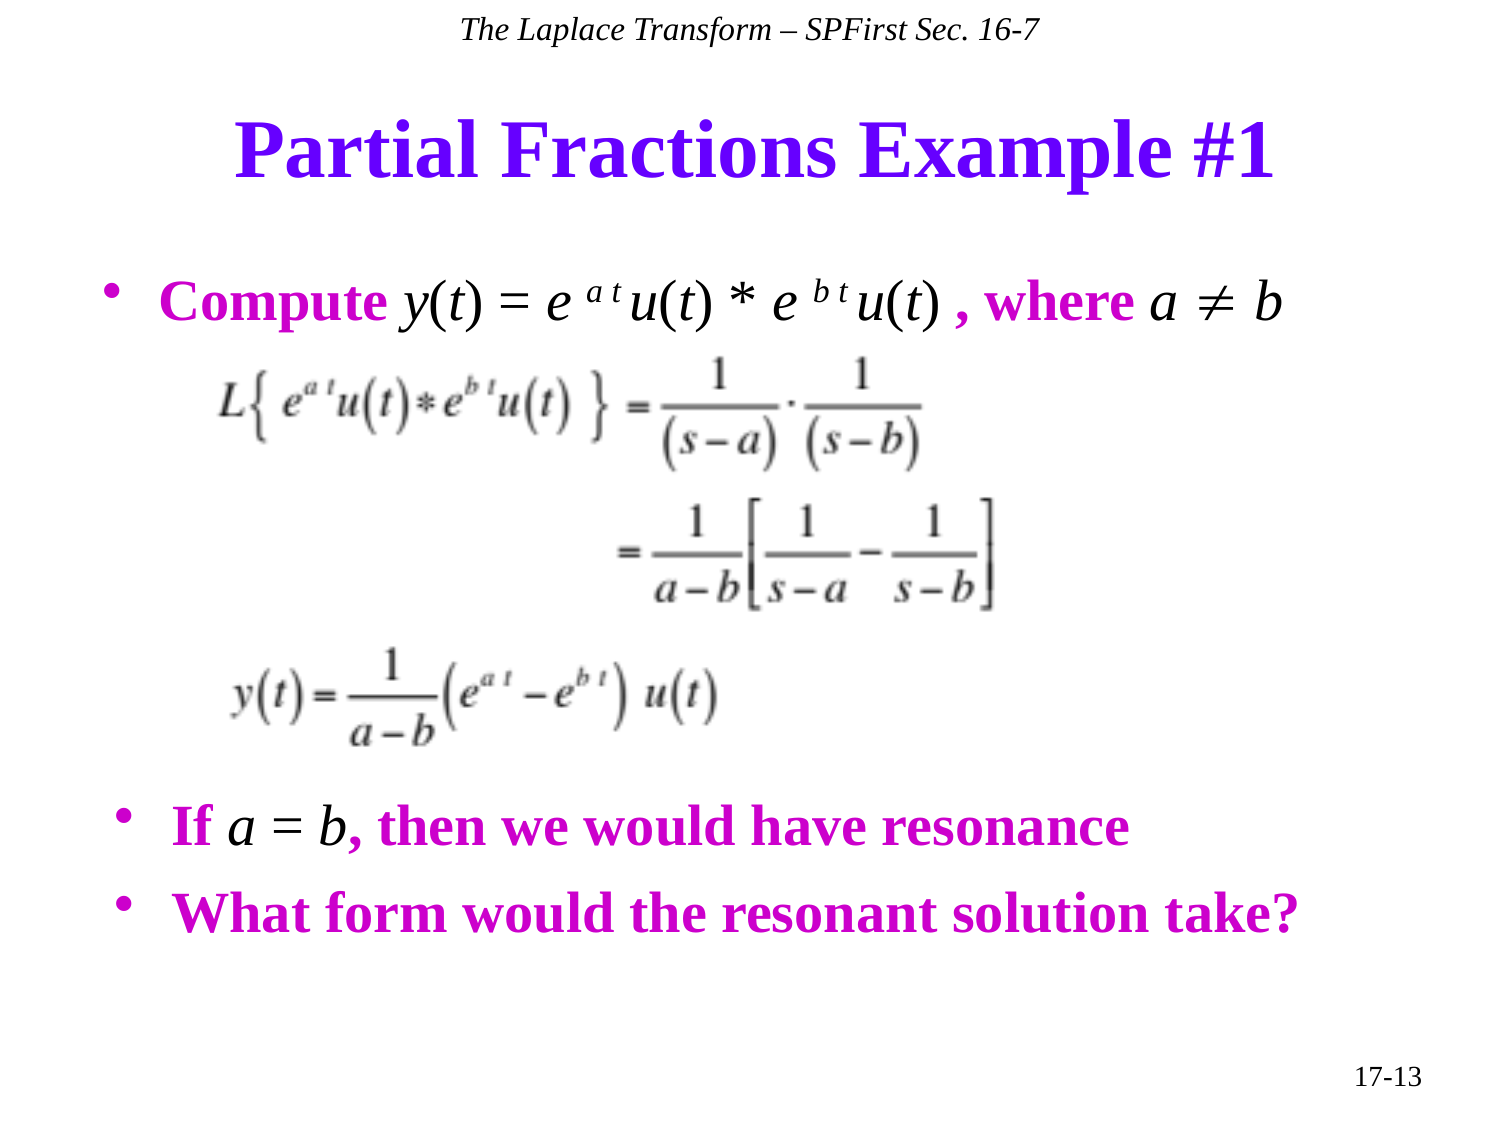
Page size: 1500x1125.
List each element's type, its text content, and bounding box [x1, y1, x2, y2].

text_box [212, 362, 614, 446]
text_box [224, 633, 721, 751]
text_box The Laplace Transform – SPFirst Sec. 16-7 [0, 0, 1500, 55]
text_box If a = b, then we would have resonance [99, 787, 1375, 875]
text_box What form would the resonant solution take? [99, 875, 1375, 975]
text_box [620, 343, 926, 476]
slide_number 17-13 [1124, 1049, 1438, 1125]
list Compute y(t) = e a t u(t) * e b t u(t) , where a  b [87, 262, 1363, 363]
title Partial Fractions Example #1 [75, 55, 1438, 238]
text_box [612, 487, 996, 616]
